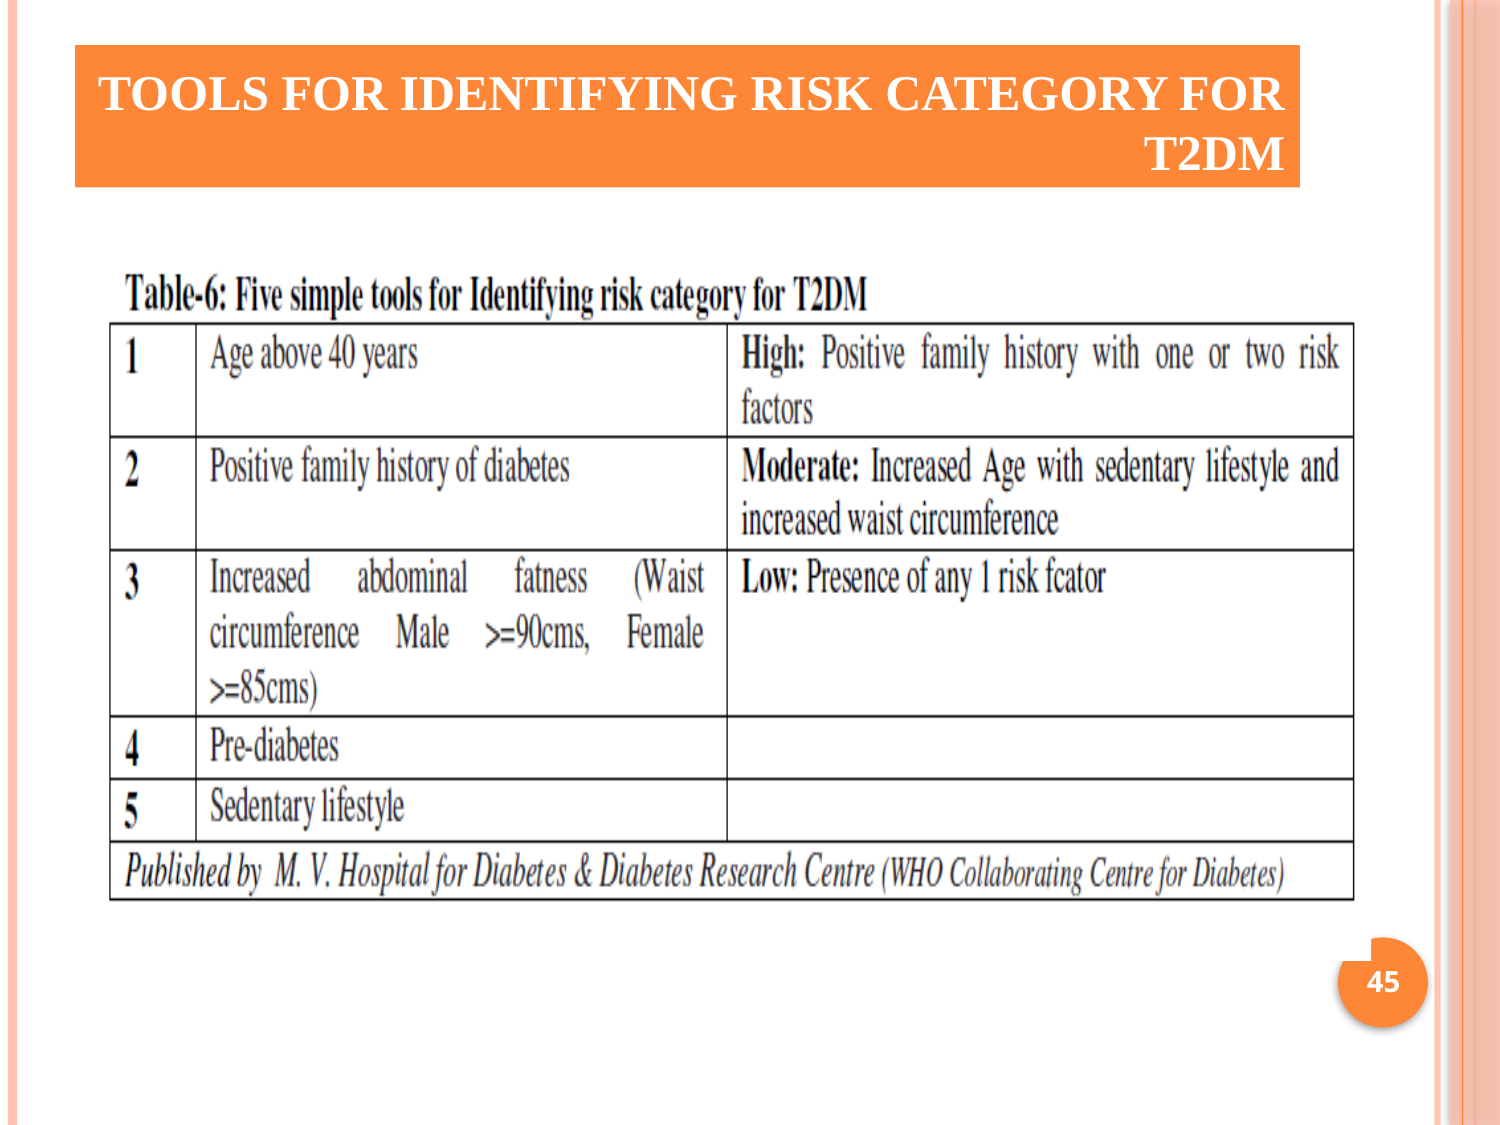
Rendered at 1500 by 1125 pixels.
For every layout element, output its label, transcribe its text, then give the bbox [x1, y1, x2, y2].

slide_number 45 [1333, 940, 1434, 1027]
title Tools for identifying risk category for T2DM [75, 45, 1300, 188]
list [74, 233, 1372, 962]
